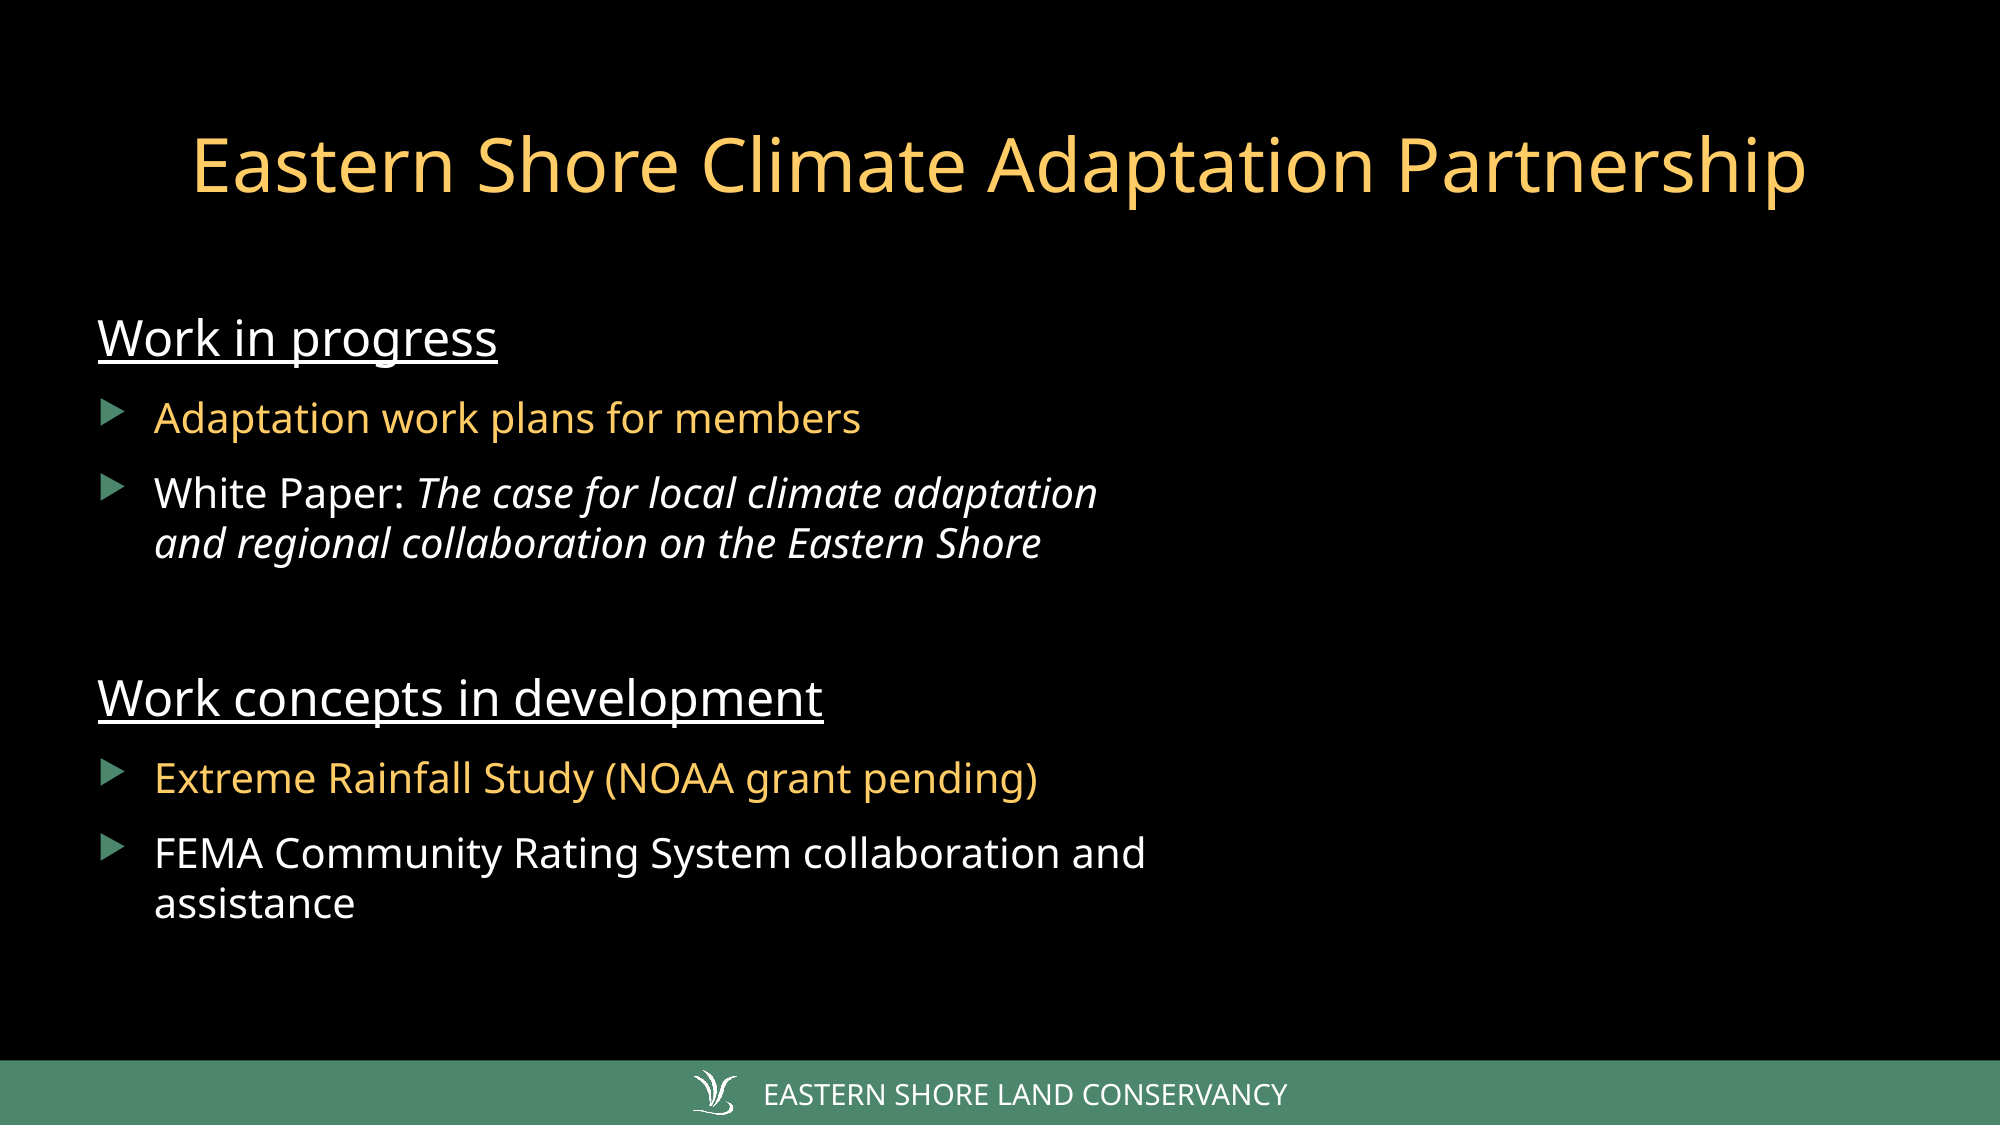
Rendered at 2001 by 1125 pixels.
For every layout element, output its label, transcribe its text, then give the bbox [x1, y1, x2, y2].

title Eastern Shore Climate Adaptation Partnership [0, 59, 2000, 278]
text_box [0, 1058, 2000, 1125]
text_box Work in progress Adaptation work plans for members White Paper: The case for local climate adaptation and regional collaboration on the Eastern Shore Work concepts in development Extreme Rainfall Study (NOAA grant pending) FEMA Community Rating System collaboration and assistance [82, 298, 1183, 972]
